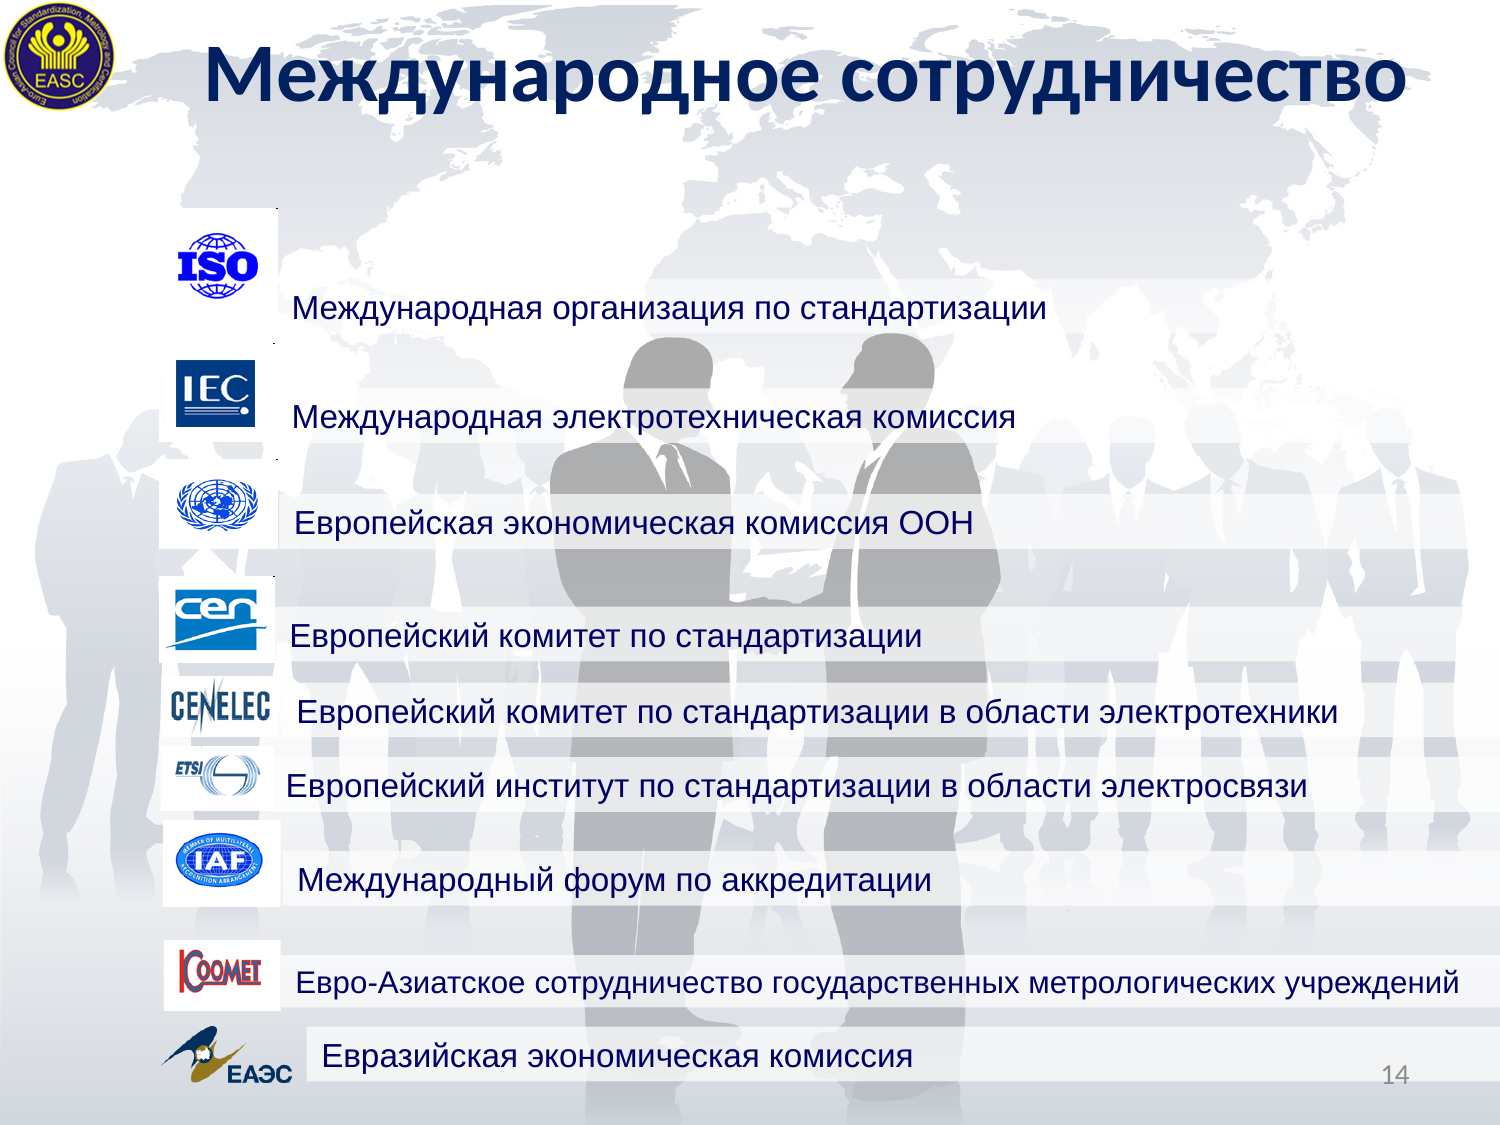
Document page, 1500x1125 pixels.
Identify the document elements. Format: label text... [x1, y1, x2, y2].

picture [159, 208, 278, 324]
text_box Евразийская экономическая комиссия [307, 1026, 1500, 1082]
text_box Европейская экономическая комиссия ООН [282, 494, 1500, 549]
text_box Международная электротехническая комиссия [279, 388, 1498, 443]
slide_number 14 [1074, 1042, 1425, 1103]
picture [160, 1026, 307, 1083]
text_box Международное сотрудничество [162, 12, 1451, 125]
text_box Международный форум по аккредитации [286, 851, 1500, 906]
picture [160, 745, 275, 811]
text_box Европейский институт по стандартизации в области электросвязи [279, 757, 1500, 812]
text_box Европейский комитет по стандартизации в области электротехники [285, 682, 1500, 738]
text_box Международная организация по стандартизации [276, 278, 1498, 334]
picture [163, 940, 281, 1011]
text_box Евро-Азиатское сотрудничество государственных метрологических учреждений [285, 955, 1500, 1008]
picture [161, 675, 280, 738]
picture [0, 0, 119, 114]
picture [159, 459, 278, 549]
picture [159, 576, 275, 663]
picture [162, 820, 281, 907]
picture [159, 343, 275, 442]
text_box Европейский комитет по стандартизации [279, 606, 1500, 662]
